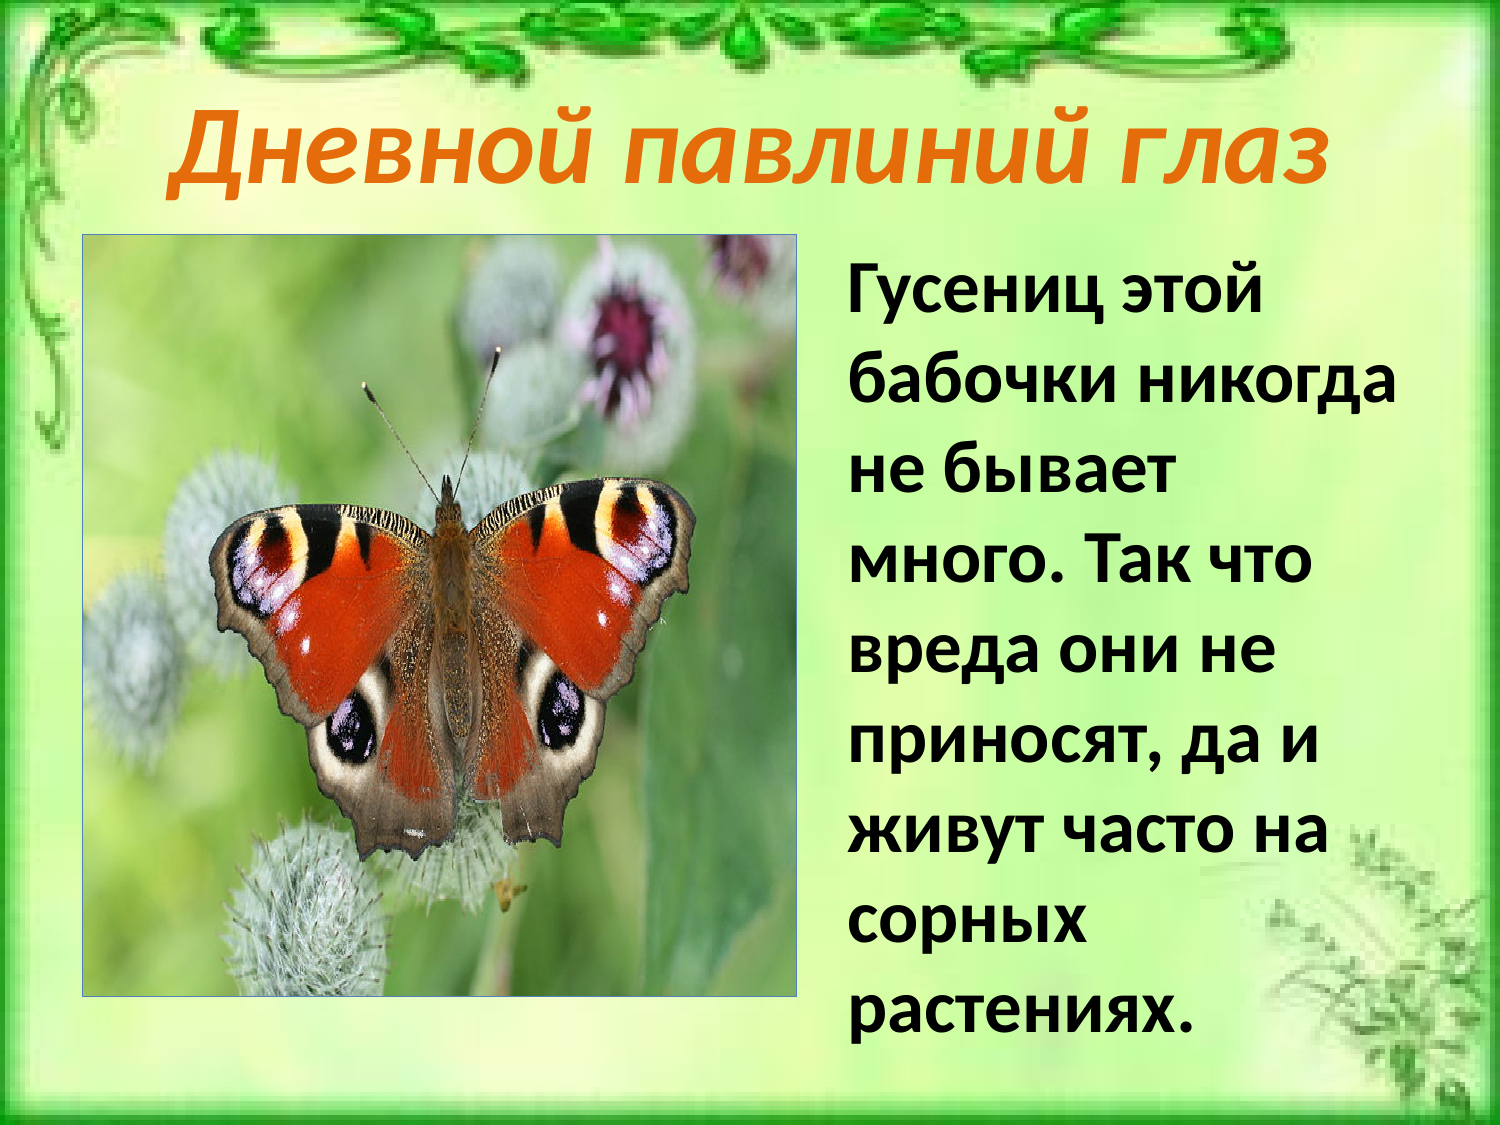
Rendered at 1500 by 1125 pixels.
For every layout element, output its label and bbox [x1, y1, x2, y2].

list [81, 234, 798, 997]
list [0, 0, 1500, 1125]
